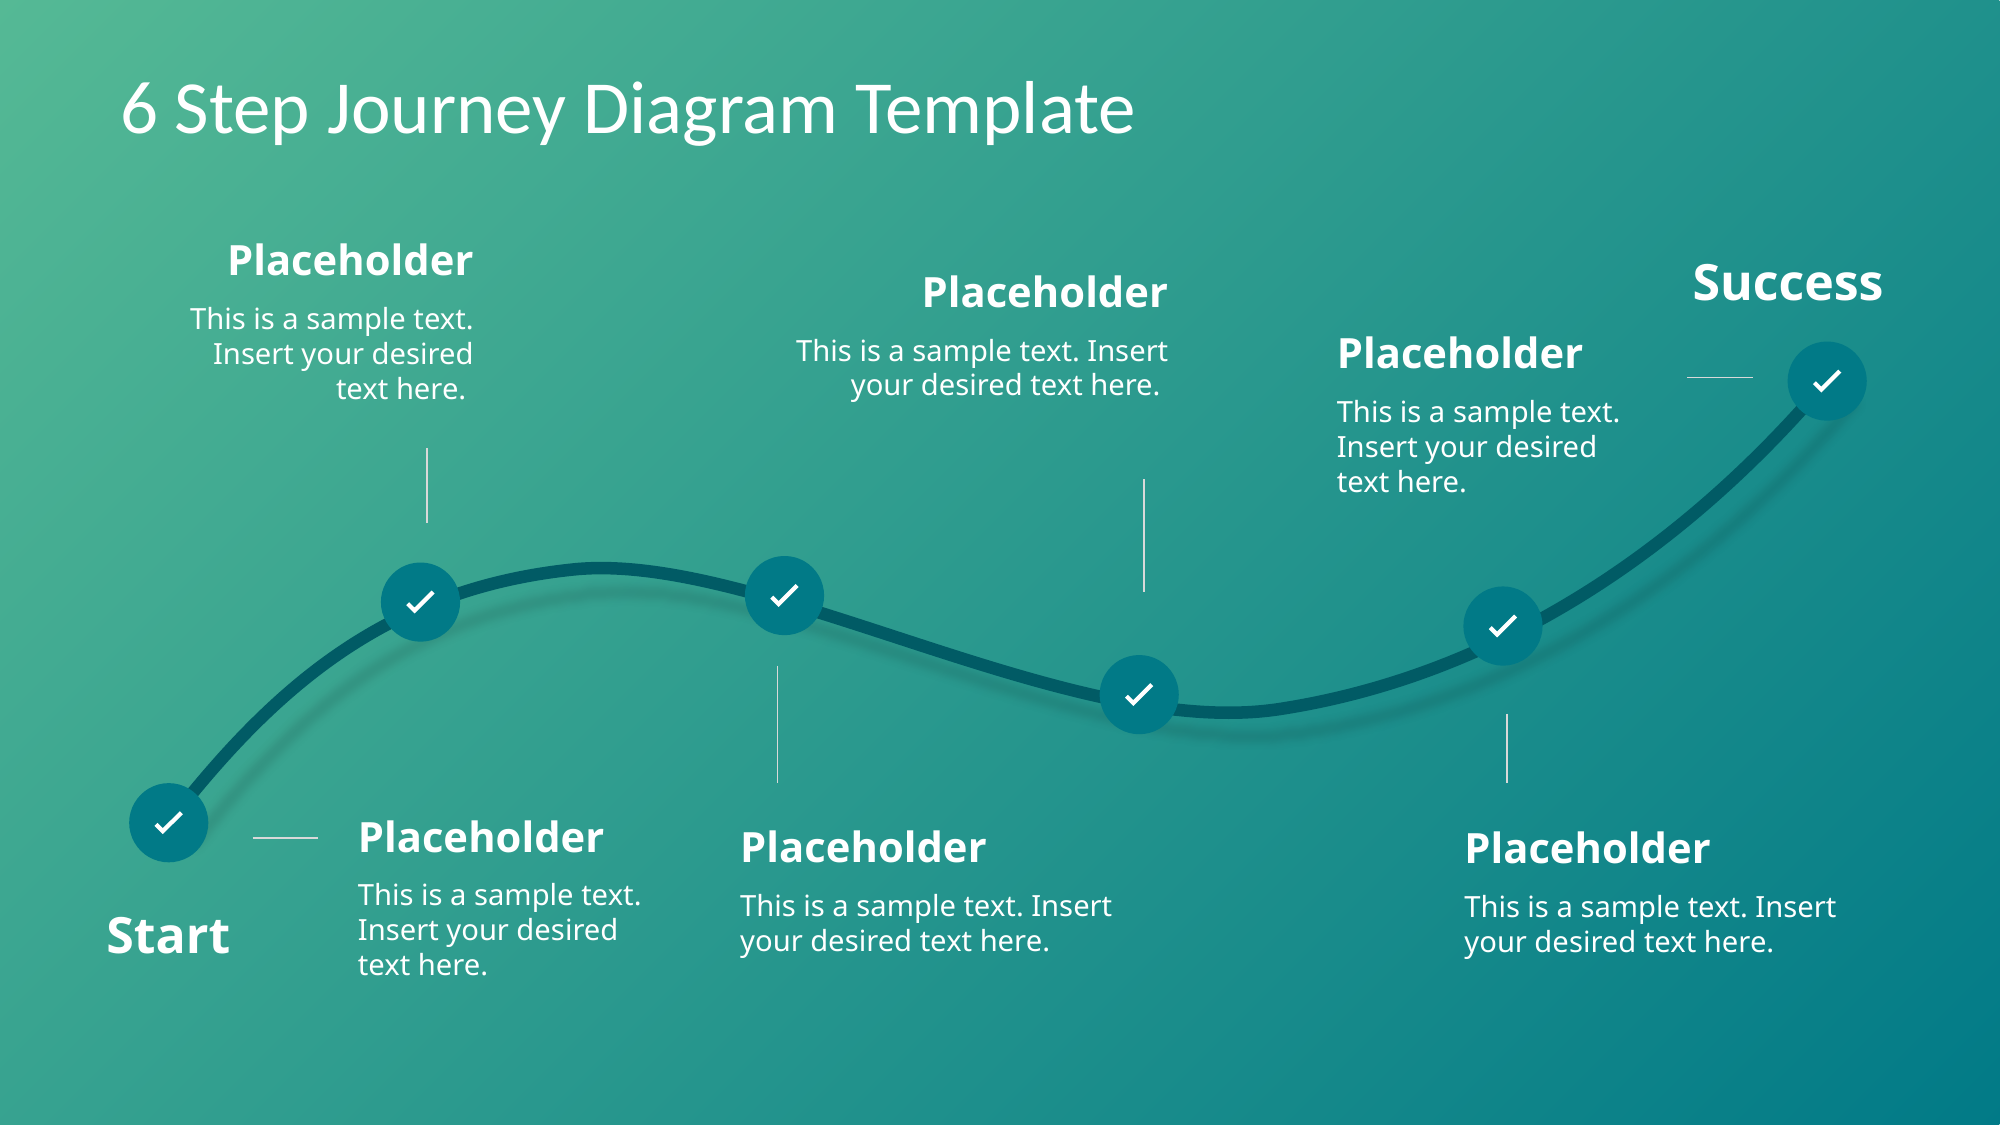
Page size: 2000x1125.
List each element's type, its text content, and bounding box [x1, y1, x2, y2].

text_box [781, 257, 1169, 411]
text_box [357, 802, 646, 991]
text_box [1336, 318, 1655, 507]
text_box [739, 812, 1128, 966]
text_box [157, 226, 475, 415]
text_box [1464, 813, 1852, 967]
text_box Success [1677, 243, 1899, 319]
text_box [1787, 341, 1867, 421]
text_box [744, 555, 825, 636]
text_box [128, 782, 209, 863]
text_box [199, 389, 1788, 811]
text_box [1463, 586, 1543, 666]
title 6 Step Journey Diagram Template [99, 45, 1900, 162]
text_box Start [91, 896, 246, 971]
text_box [380, 562, 461, 642]
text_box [1099, 654, 1180, 735]
